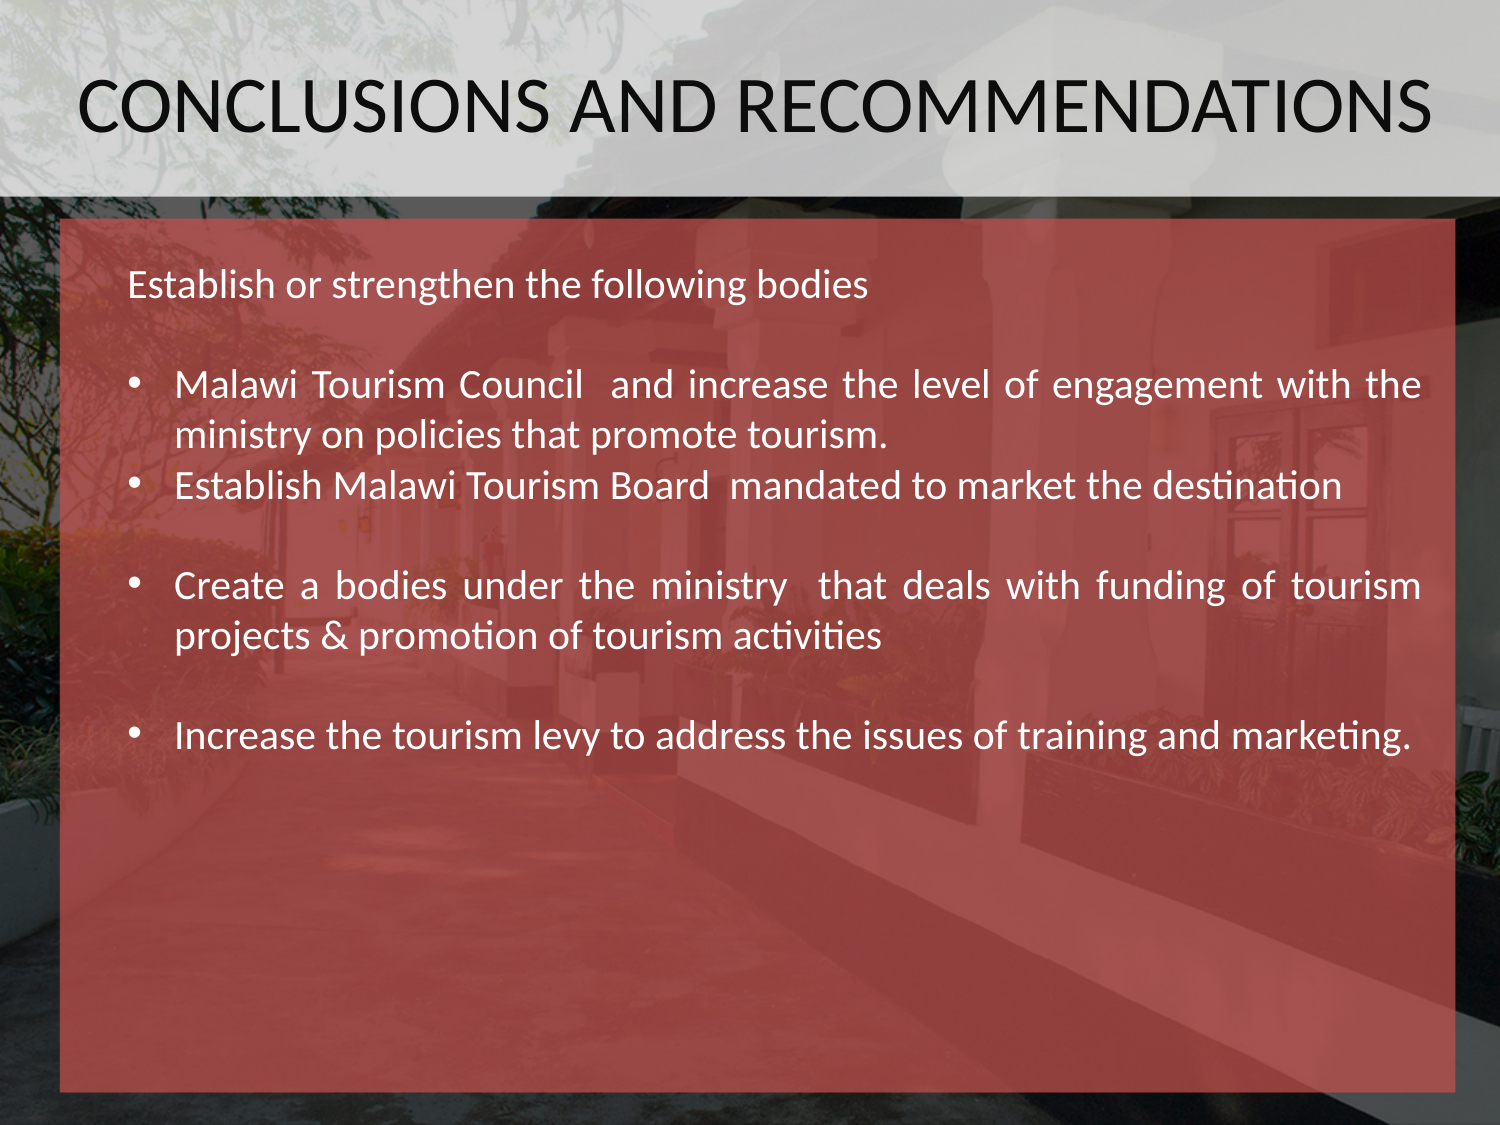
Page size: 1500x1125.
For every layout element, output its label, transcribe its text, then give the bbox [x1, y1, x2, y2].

text_box Establish or strengthen the following bodies Malawi Tourism Council and increase the level of engagement with the ministry on policies that promote tourism. Establish Malawi Tourism Board mandated to market the destination Create a bodies under the ministry that deals with funding of tourism projects & promotion of tourism activities Increase the tourism levy to address the issues of training and marketing. [112, 249, 1438, 910]
picture [0, 0, 1500, 1125]
text_box CONCLUSIONS AND RECOMMENDATIONS [37, 6, 1475, 194]
